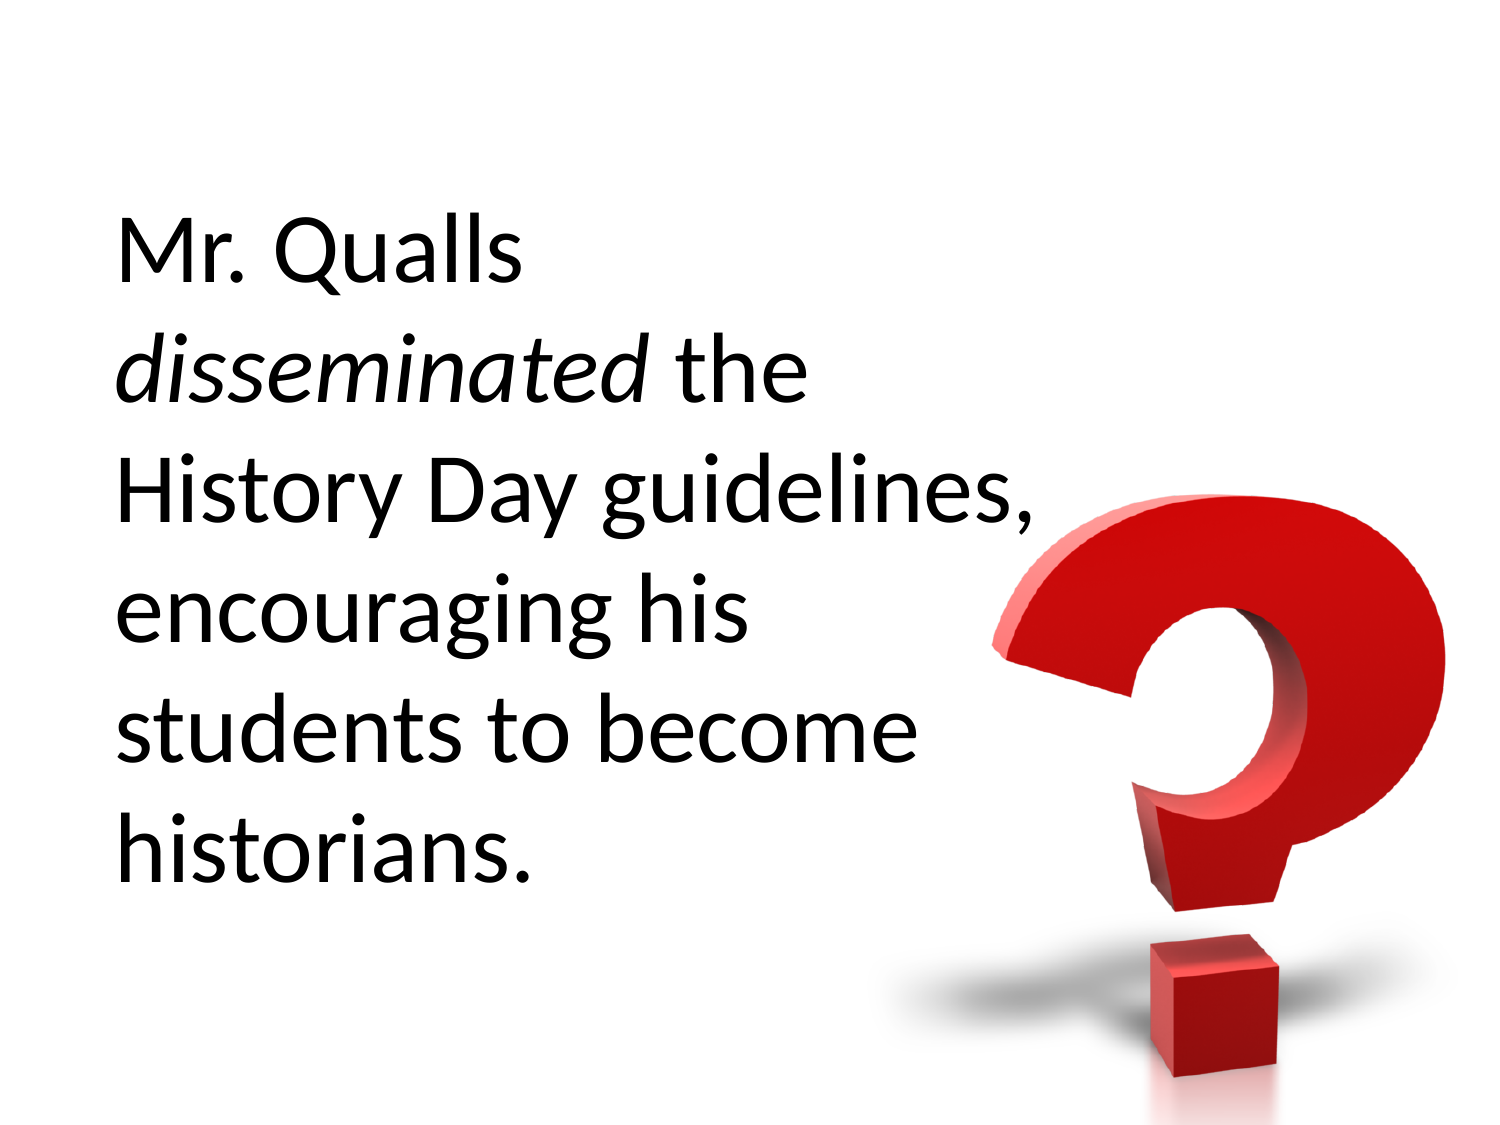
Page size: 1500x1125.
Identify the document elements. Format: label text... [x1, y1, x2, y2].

text_box Mr. Qualls disseminated the History Day guidelines, encouraging his students to become historians. [99, 174, 1063, 955]
picture [843, 474, 1500, 1125]
